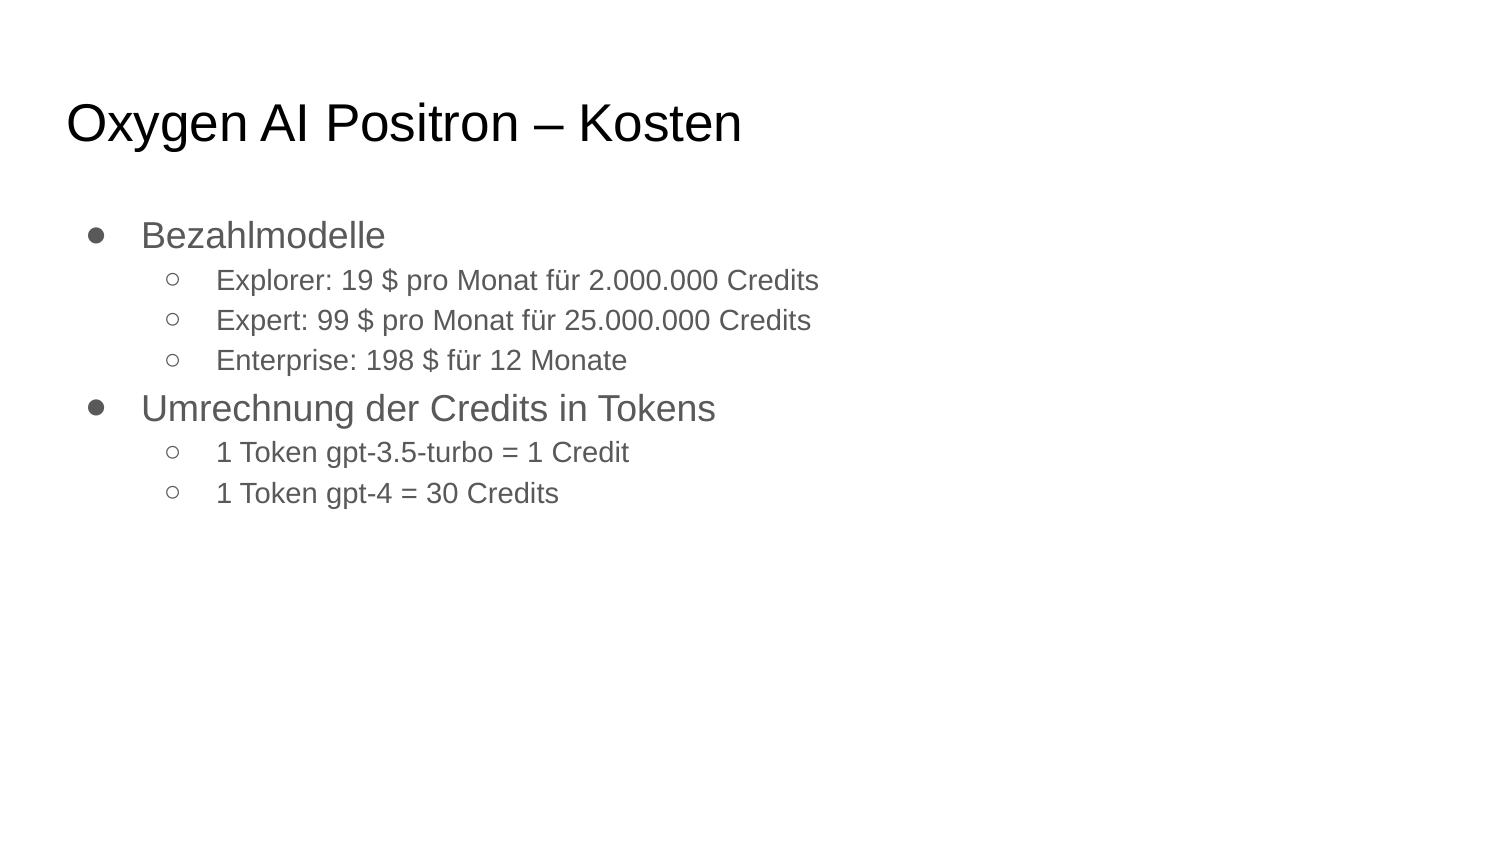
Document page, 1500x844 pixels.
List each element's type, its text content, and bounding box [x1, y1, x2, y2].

list Bezahlmodelle Explorer: 19 $ pro Monat für 2.000.000 Credits Expert: 99 $ pro Monat für 25.000.000 Credits Enterprise: 198 $ für 12 Monate Umrechnung der Credits in Tokens 1 Token gpt-3.5-turbo = 1 Credit 1 Token gpt-4 = 30 Credits [51, 189, 1449, 750]
title Oxygen AI Positron – Kosten [51, 72, 1449, 167]
